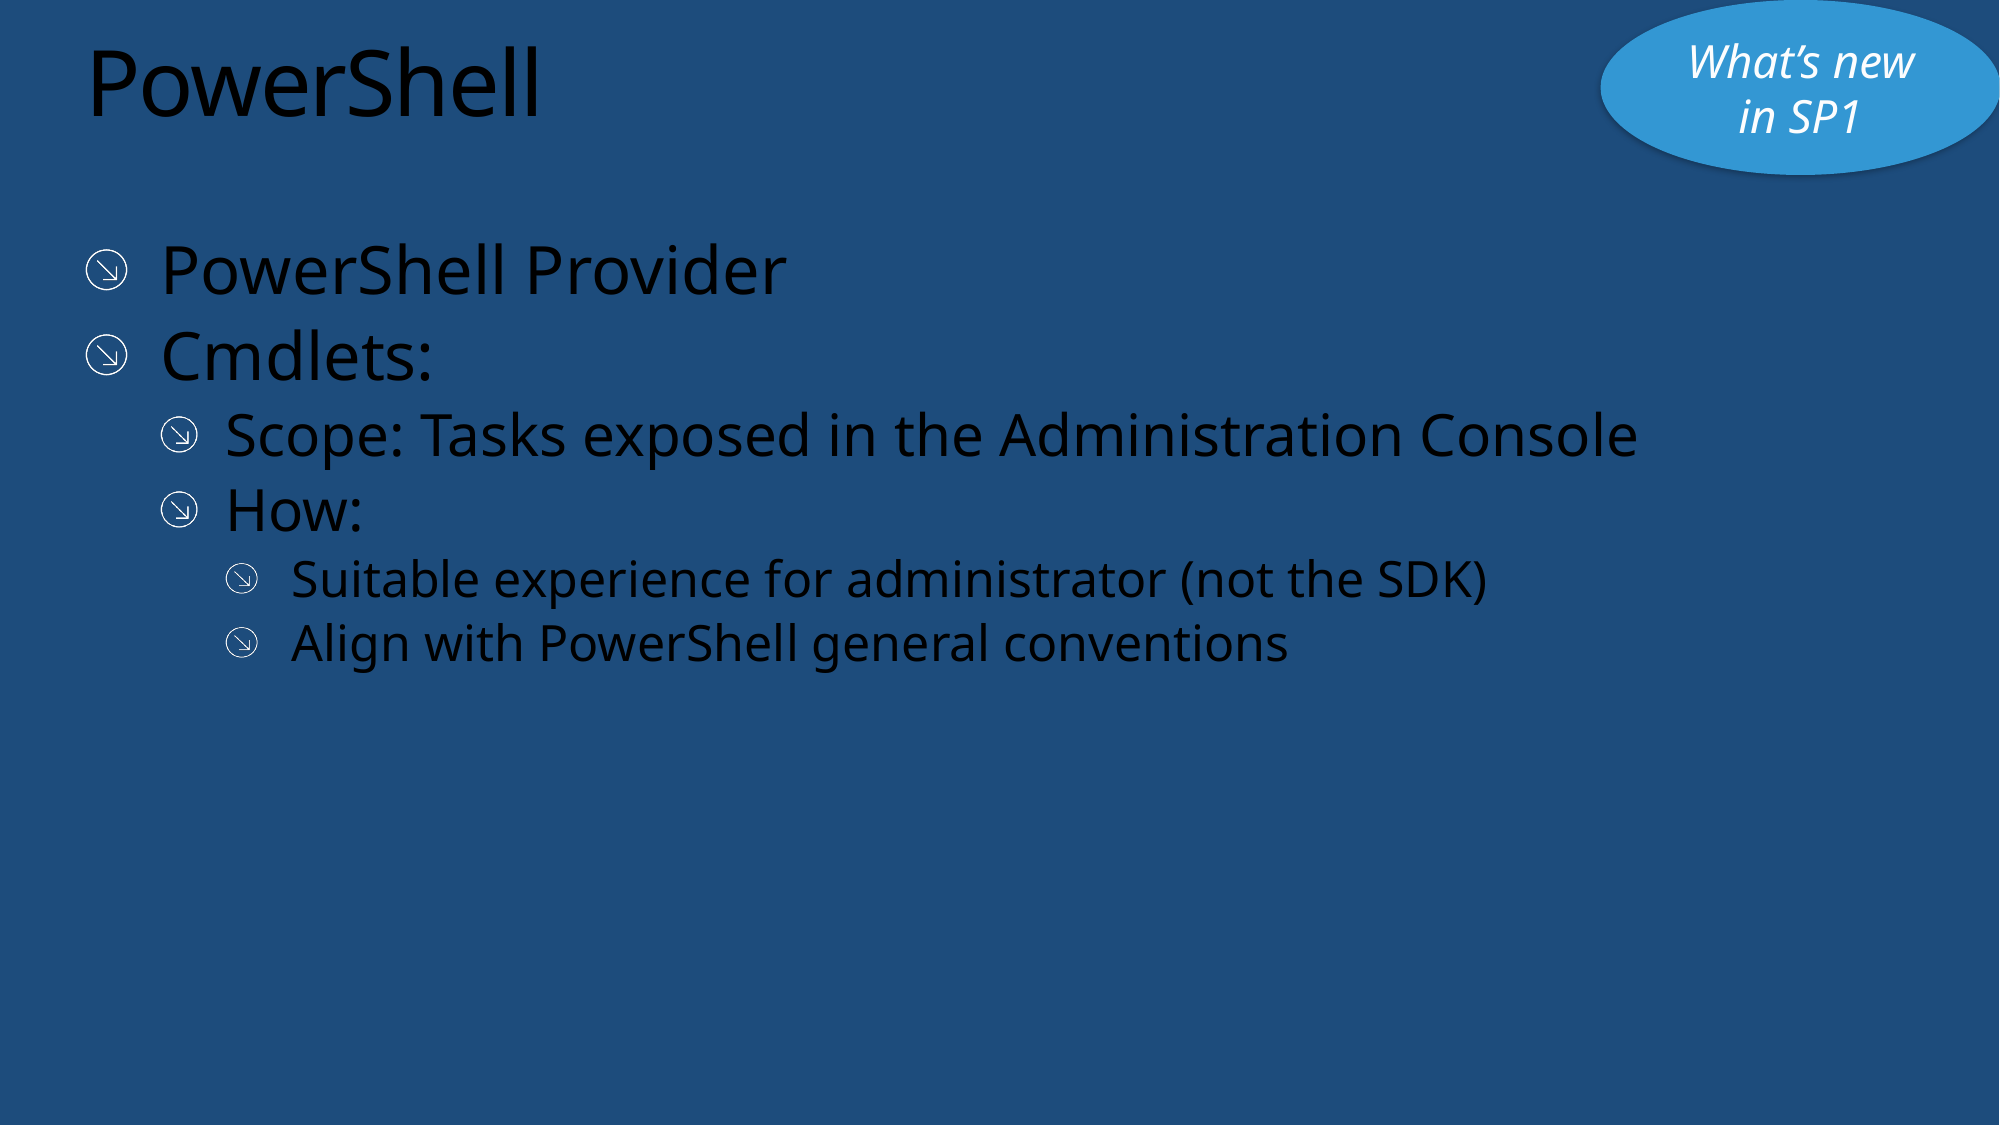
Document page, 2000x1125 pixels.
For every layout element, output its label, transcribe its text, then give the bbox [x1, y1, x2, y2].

picture [225, 626, 258, 658]
picture [160, 490, 198, 528]
picture [225, 562, 258, 594]
picture [160, 415, 198, 453]
picture [85, 248, 128, 291]
list PowerShell Provider Cmdlets: Scope: Tasks exposed in the Administration Console How: Suitable experience for administrator (not the SDK) Align with PowerShell general conventions [85, 237, 1914, 766]
text_box What’s new in SP1 [1599, 0, 2000, 176]
picture [85, 333, 128, 376]
title PowerShell [85, 37, 1632, 138]
